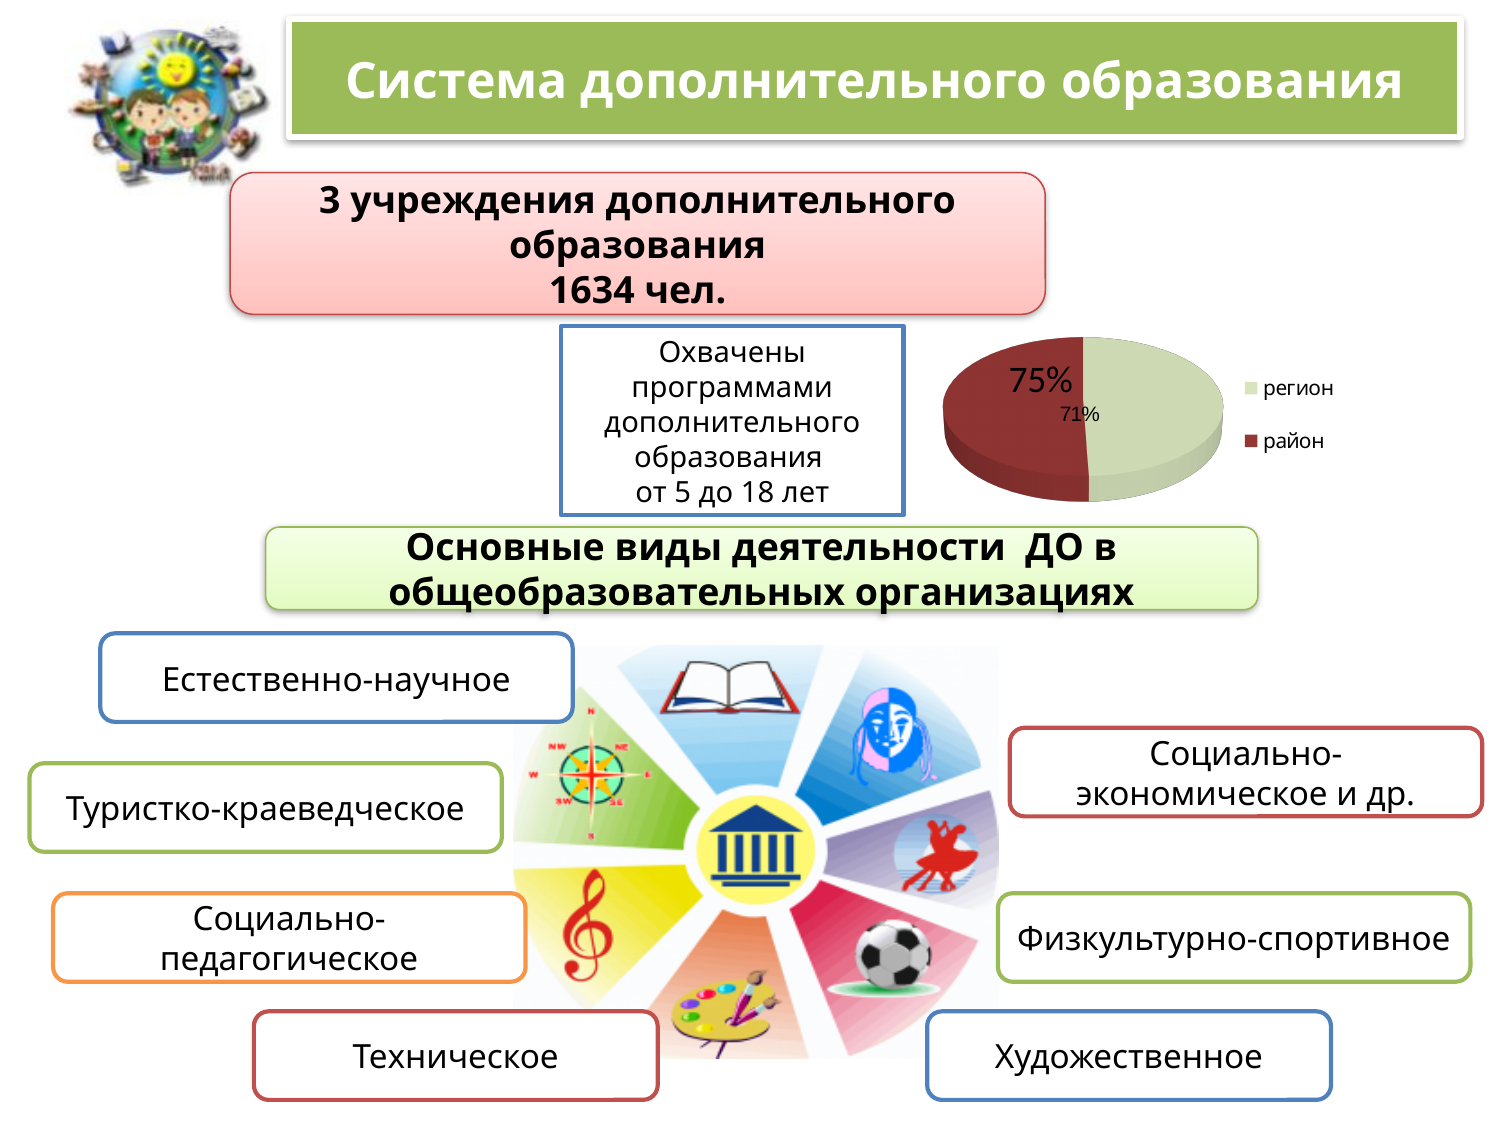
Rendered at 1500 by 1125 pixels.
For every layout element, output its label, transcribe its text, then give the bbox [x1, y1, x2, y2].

text_box Художественное [925, 1009, 1334, 1102]
text_box Социально-экономическое и др. [1007, 725, 1485, 819]
text_box Физкультурно-спортивное [1003, 891, 1473, 984]
title Система дополнительного образования [286, 16, 1464, 140]
text_box Туристко-краеведческое [27, 761, 504, 854]
text_box Социально-педагогическое [50, 891, 508, 984]
list Охвачены программами дополнительного образования от 5 до 18 лет [559, 324, 906, 517]
picture [64, 18, 280, 197]
text_box Естественно-научное [98, 631, 574, 724]
text_box Техническое [251, 1009, 660, 1102]
text_box Основные виды деятельности ДО в общеобразовательных организациях [264, 526, 1259, 611]
text_box 3 учреждения дополнительного образования 1634 чел. [229, 171, 1047, 316]
picture [513, 644, 999, 1059]
chart [926, 325, 1353, 516]
